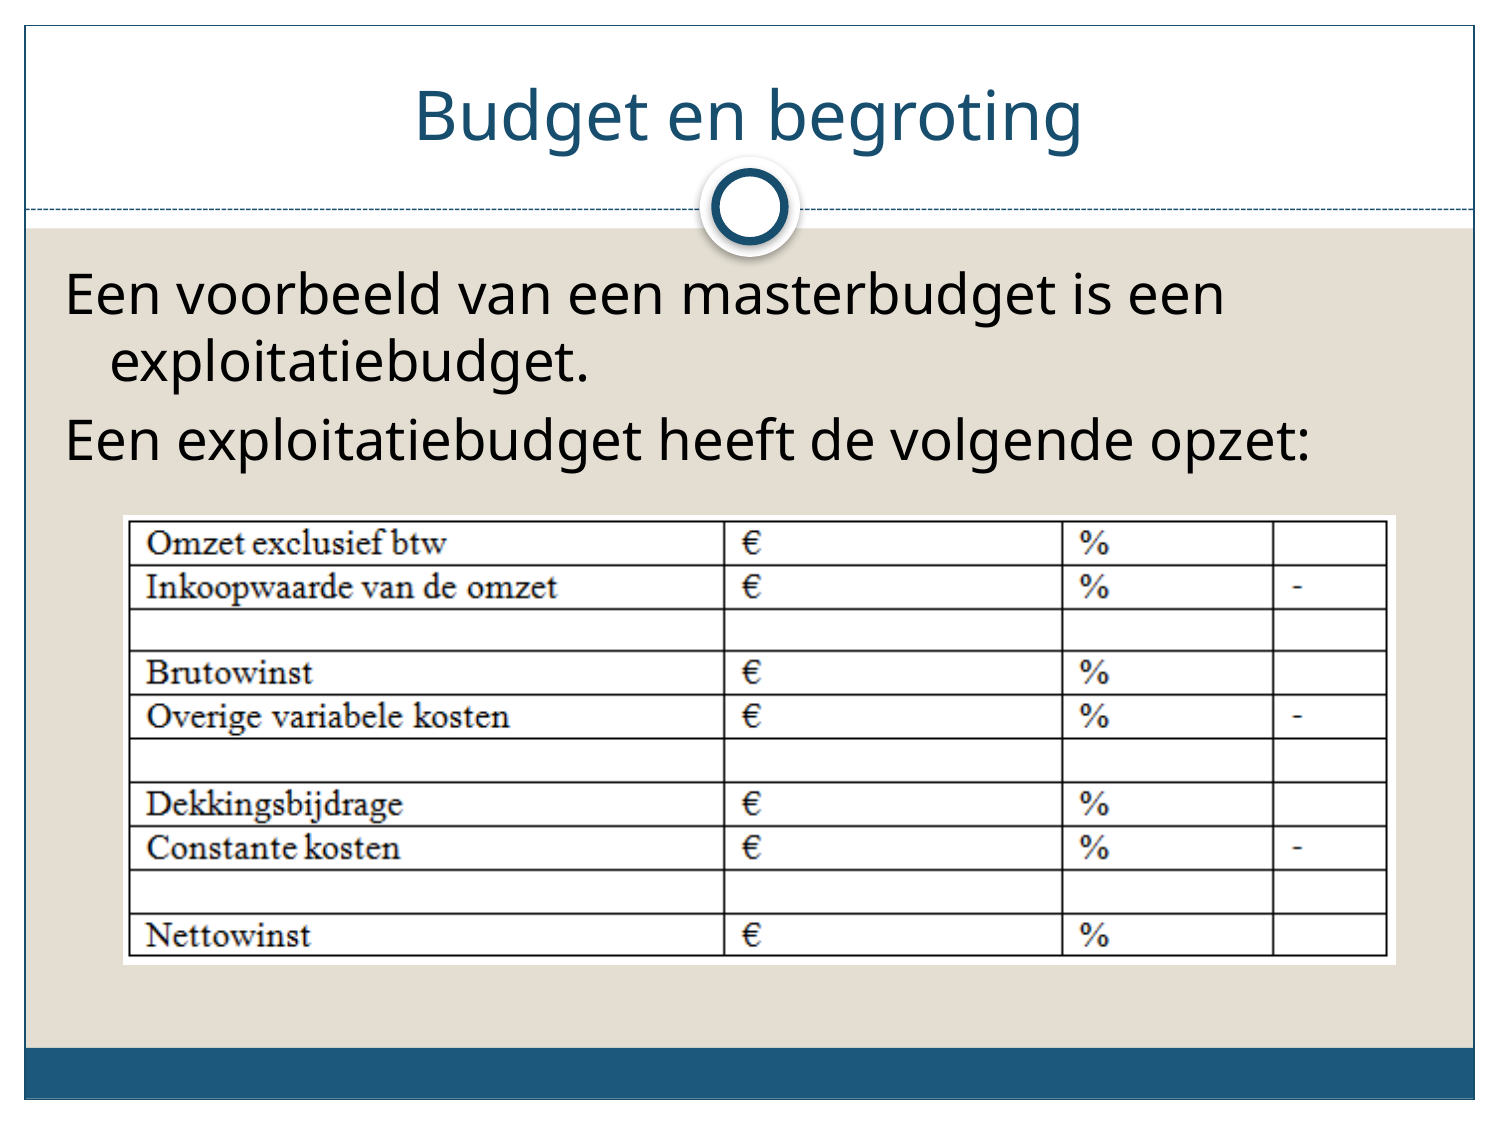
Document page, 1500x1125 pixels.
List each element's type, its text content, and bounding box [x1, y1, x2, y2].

title Budget en begroting [49, 37, 1450, 162]
list Een voorbeeld van een masterbudget is een exploitatiebudget. Een exploitatiebudget heeft de volgende opzet: [49, 250, 1445, 1001]
picture [123, 514, 1396, 965]
